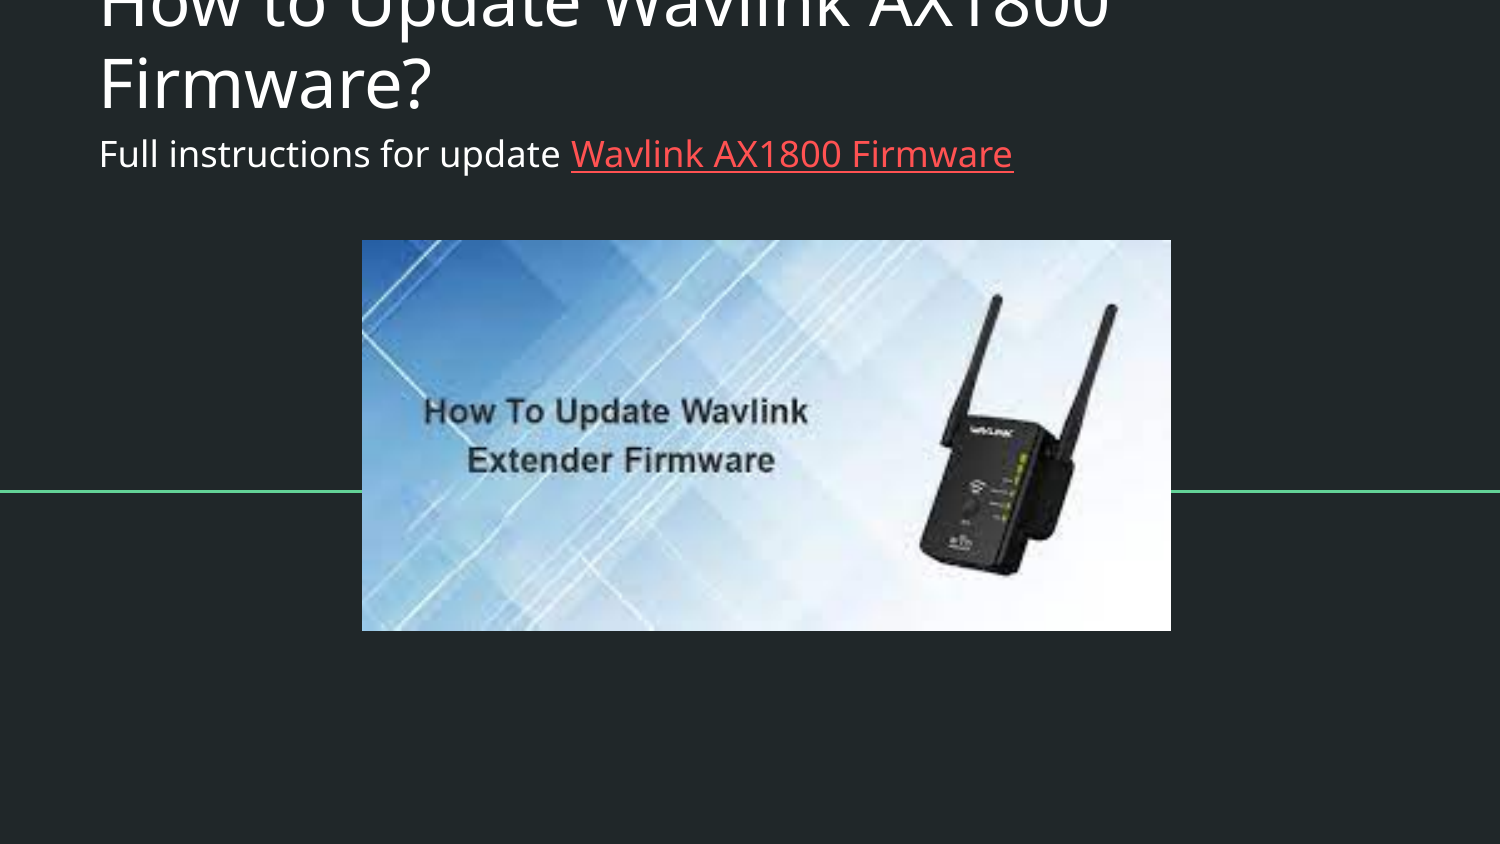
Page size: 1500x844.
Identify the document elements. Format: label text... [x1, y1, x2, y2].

picture [362, 240, 1171, 631]
subtitle Full instructions for update Wavlink AX1800 Firmware [83, 116, 1417, 197]
title How to Update Wavlink AX1800 Firmware? [83, 34, 1417, 116]
